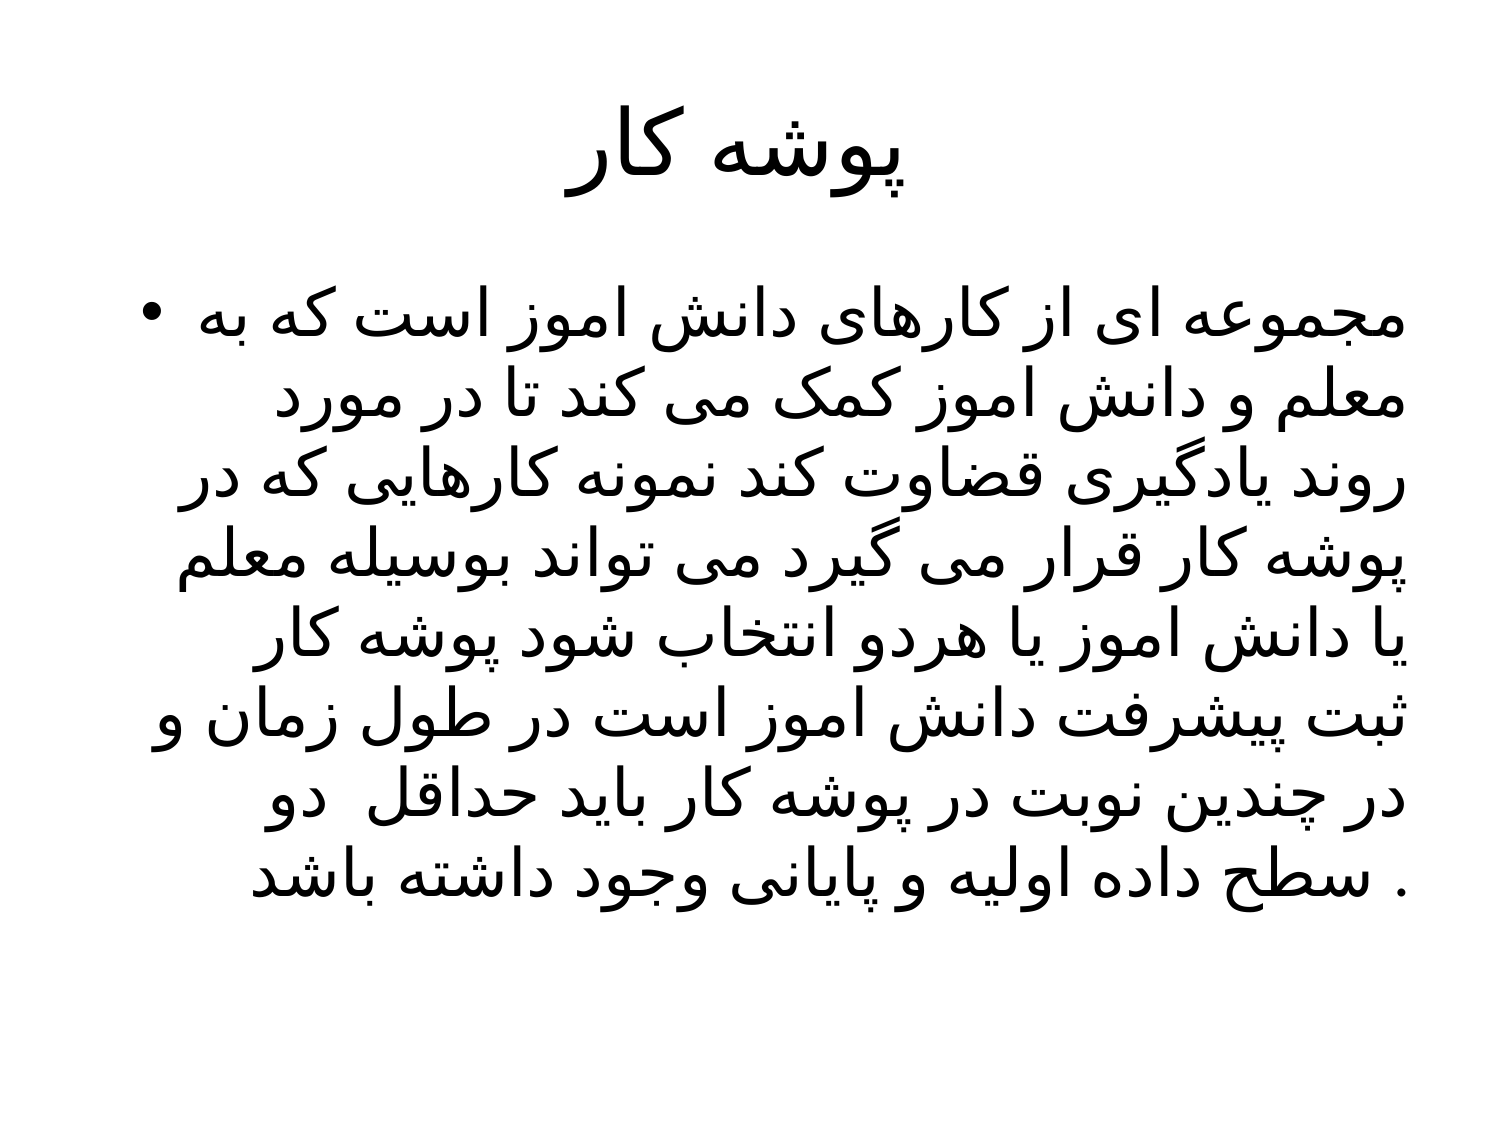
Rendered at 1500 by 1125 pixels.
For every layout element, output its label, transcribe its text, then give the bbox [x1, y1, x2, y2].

title پوشه کار [75, 45, 1425, 233]
list مجموعه ای از کارهای دانش اموز است که به معلم و دانش اموز کمک می کند تا در مورد روند یادگیری قضاوت کند نمونه کارهایی که در پوشه کار قرار می گیرد می تواند بوسیله معلم یا دانش اموز یا هردو انتخاب شود پوشه کار ثبت پیشرفت دانش اموز است در طول زمان و در چندین نوبت در پوشه کار باید حداقل دو سطح داده اولیه و پایانی وجود داشته باشد . [75, 262, 1425, 1005]
